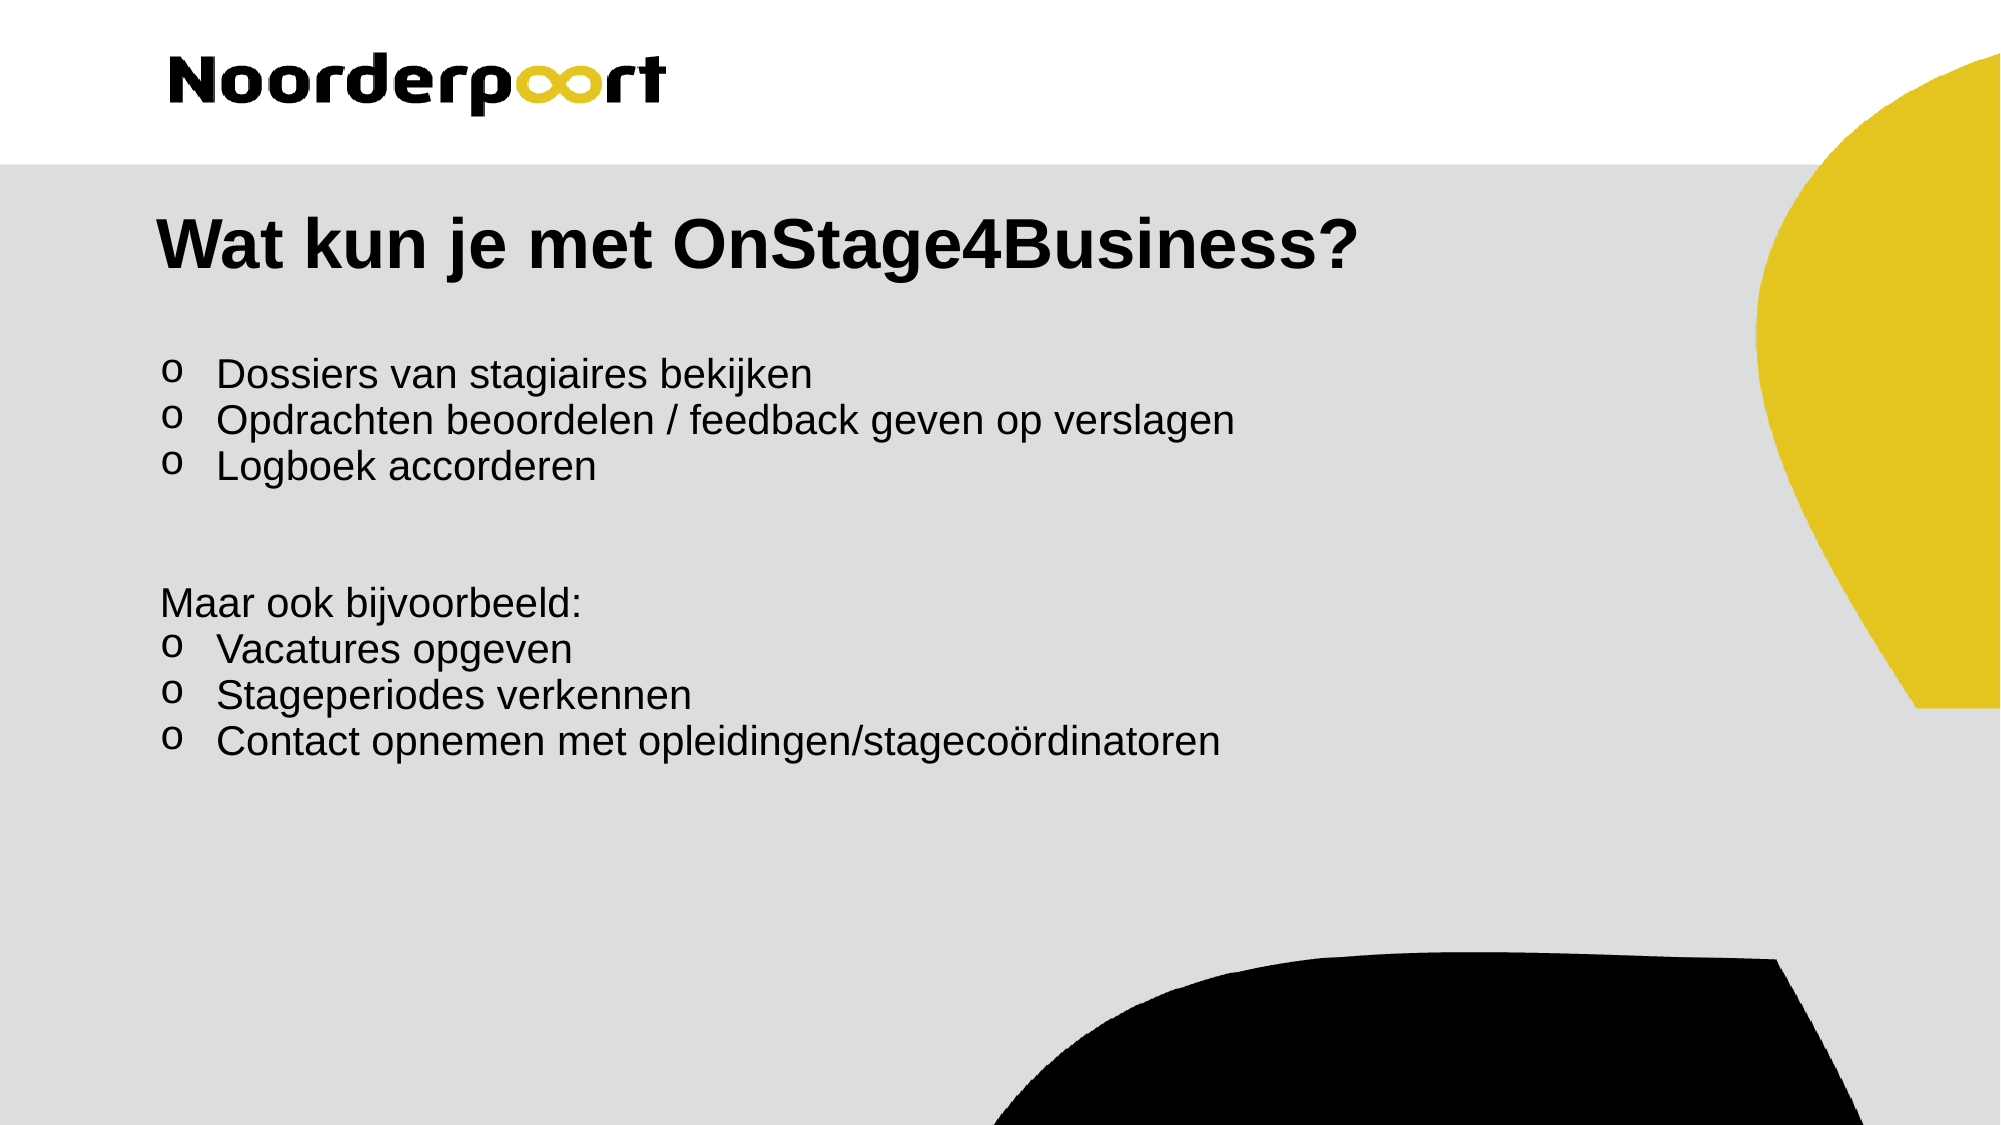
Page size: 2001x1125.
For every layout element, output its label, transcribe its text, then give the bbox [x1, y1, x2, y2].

picture [0, 0, 2001, 1125]
title Wat kun je met OnStage4Busine​ss? [141, 187, 1720, 294]
list Dossiers van stagiaires bekijken Opdrachten beoordelen / feedback geven op verslagen Logboek accorderen Maar ook bijvoorbeeld: Vacatures opgeven Stageperiodes verkennen Contact opnemen met opleidingen/stagecoördinatoren [144, 343, 1723, 927]
